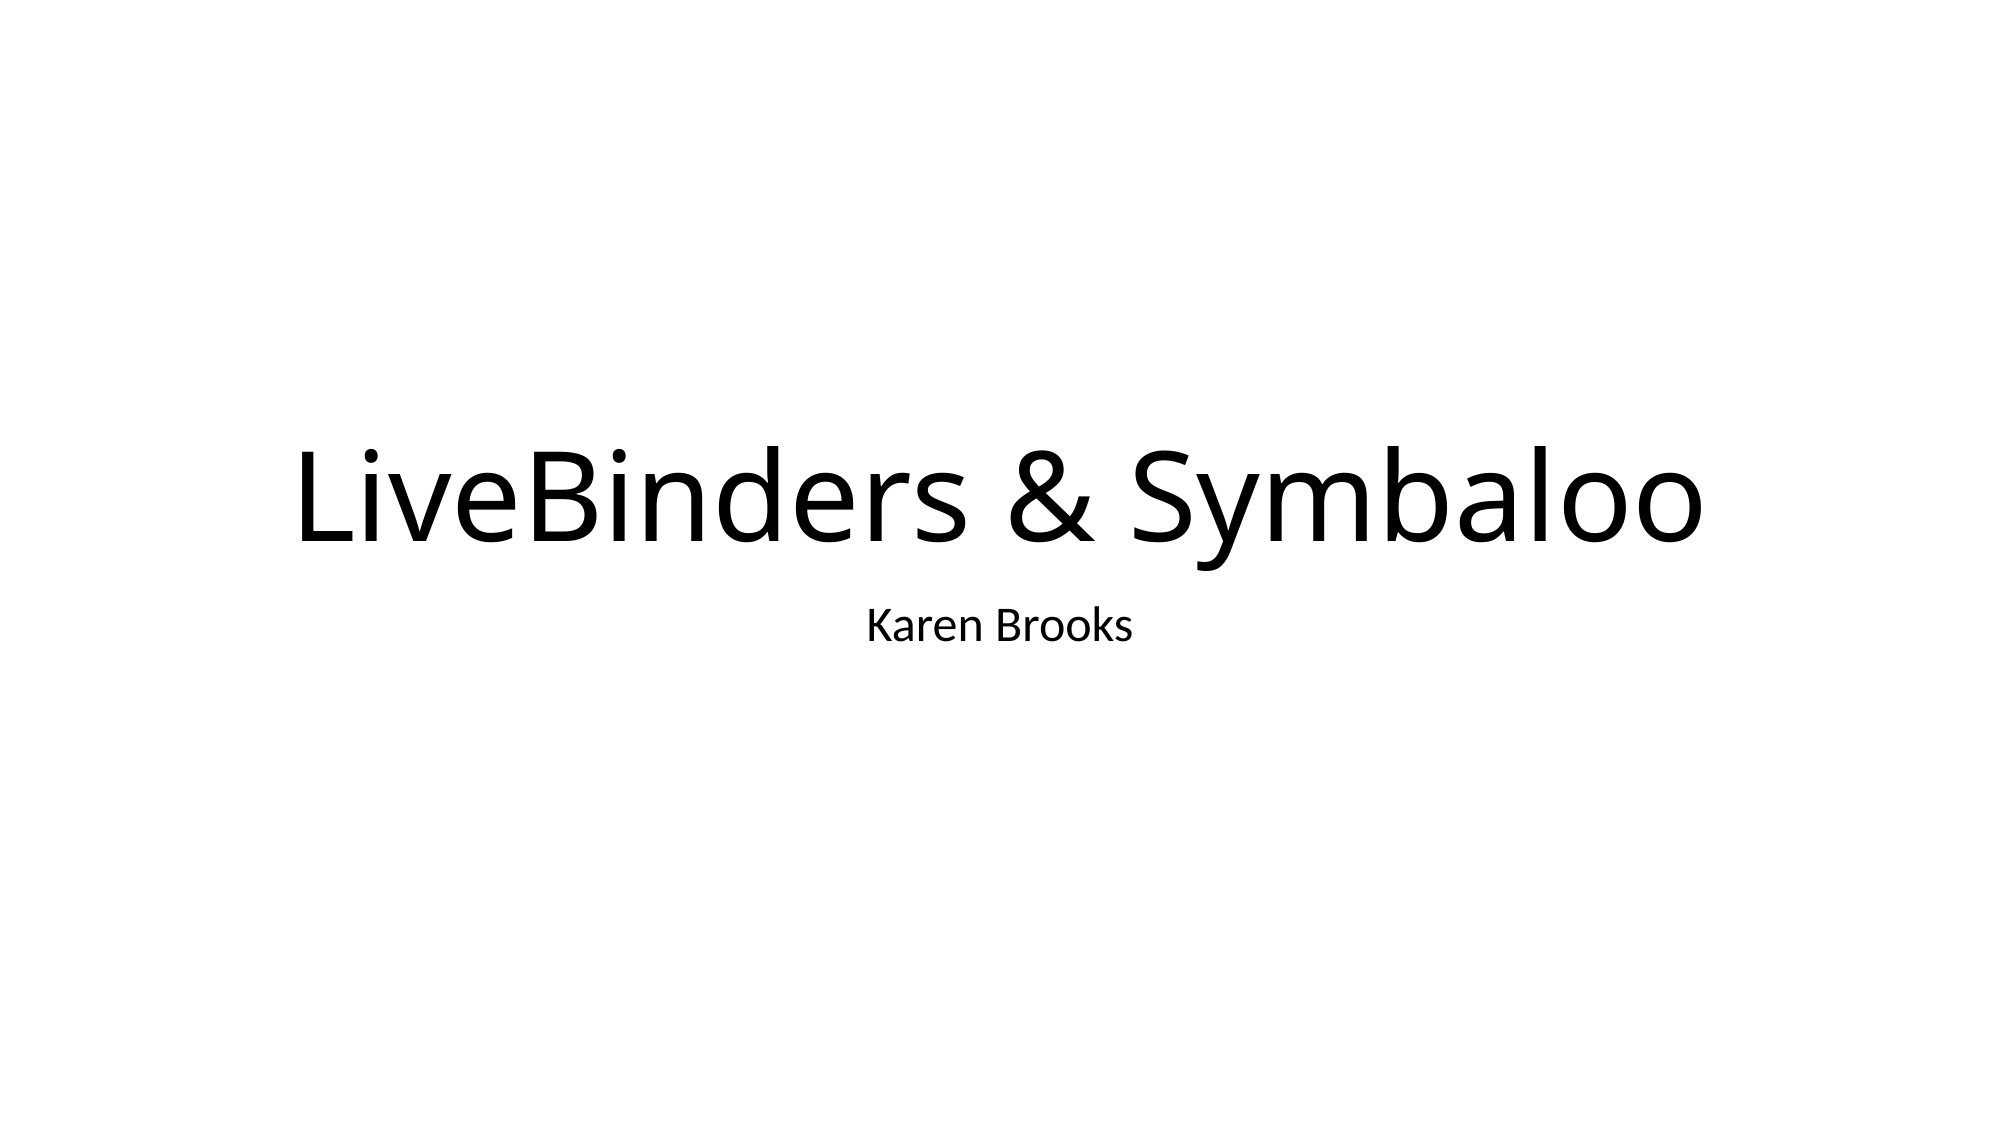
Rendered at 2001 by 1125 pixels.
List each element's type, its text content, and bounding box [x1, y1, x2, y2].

title LiveBinders & Symbaloo [249, 184, 1750, 576]
subtitle Karen Brooks [249, 590, 1750, 863]
